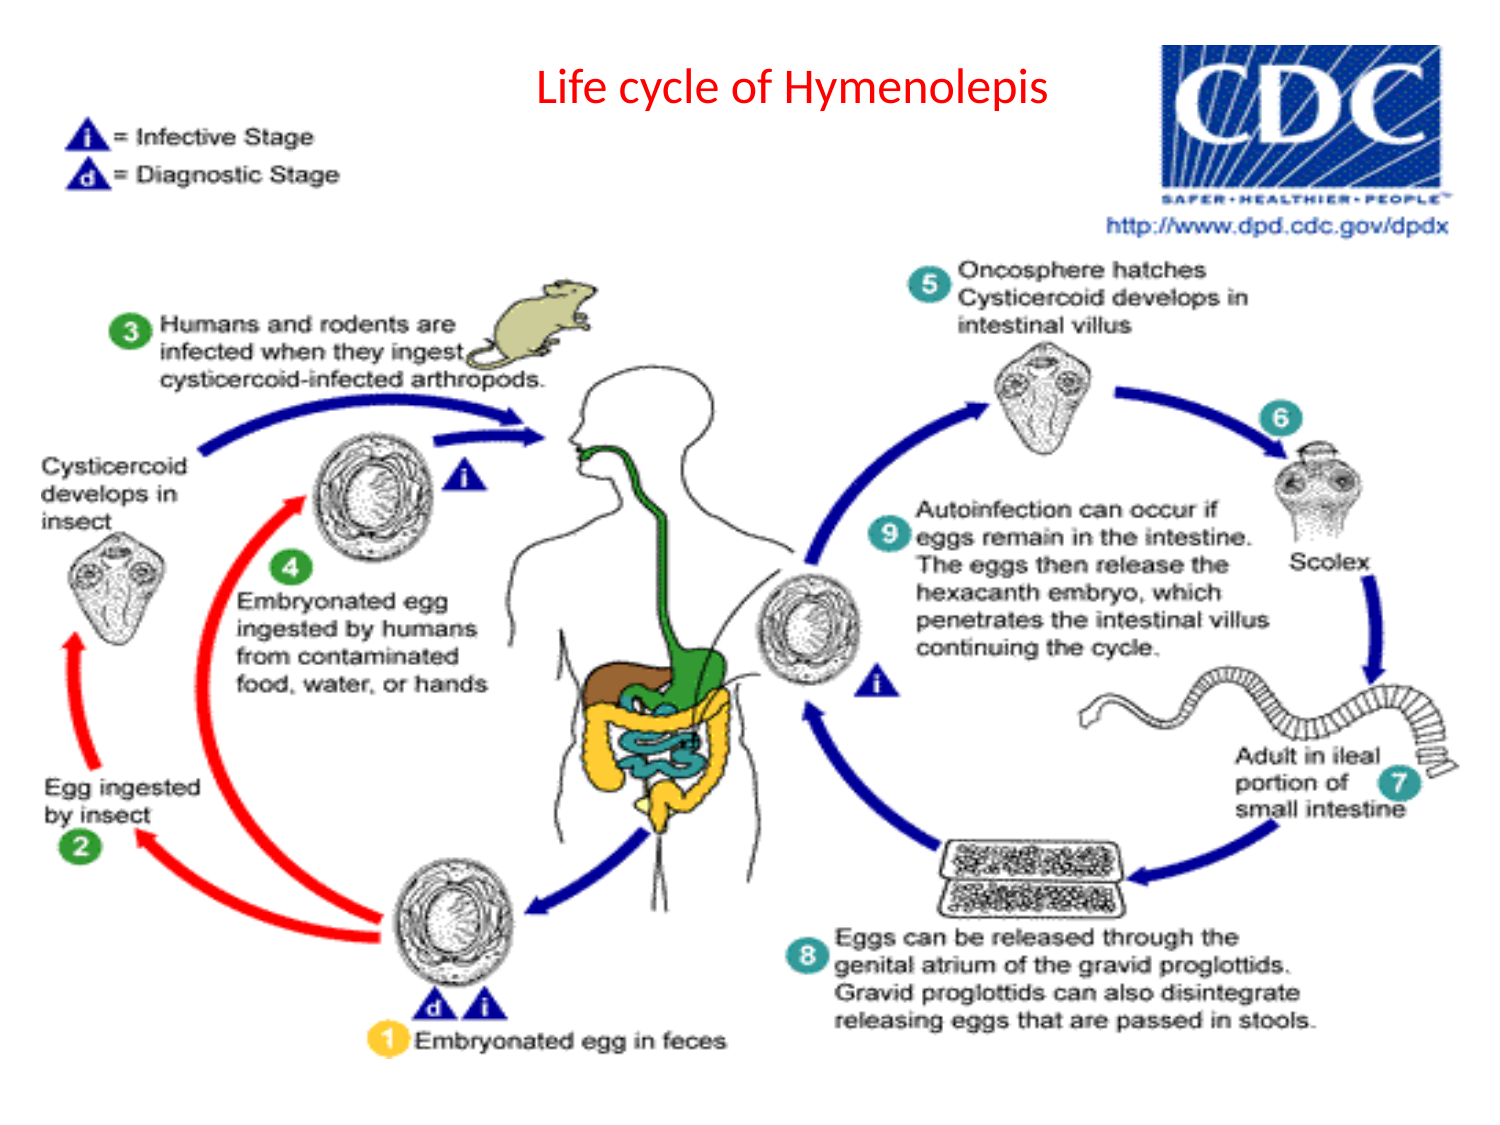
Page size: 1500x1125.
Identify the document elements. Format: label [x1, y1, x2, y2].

picture [40, 44, 1471, 1059]
